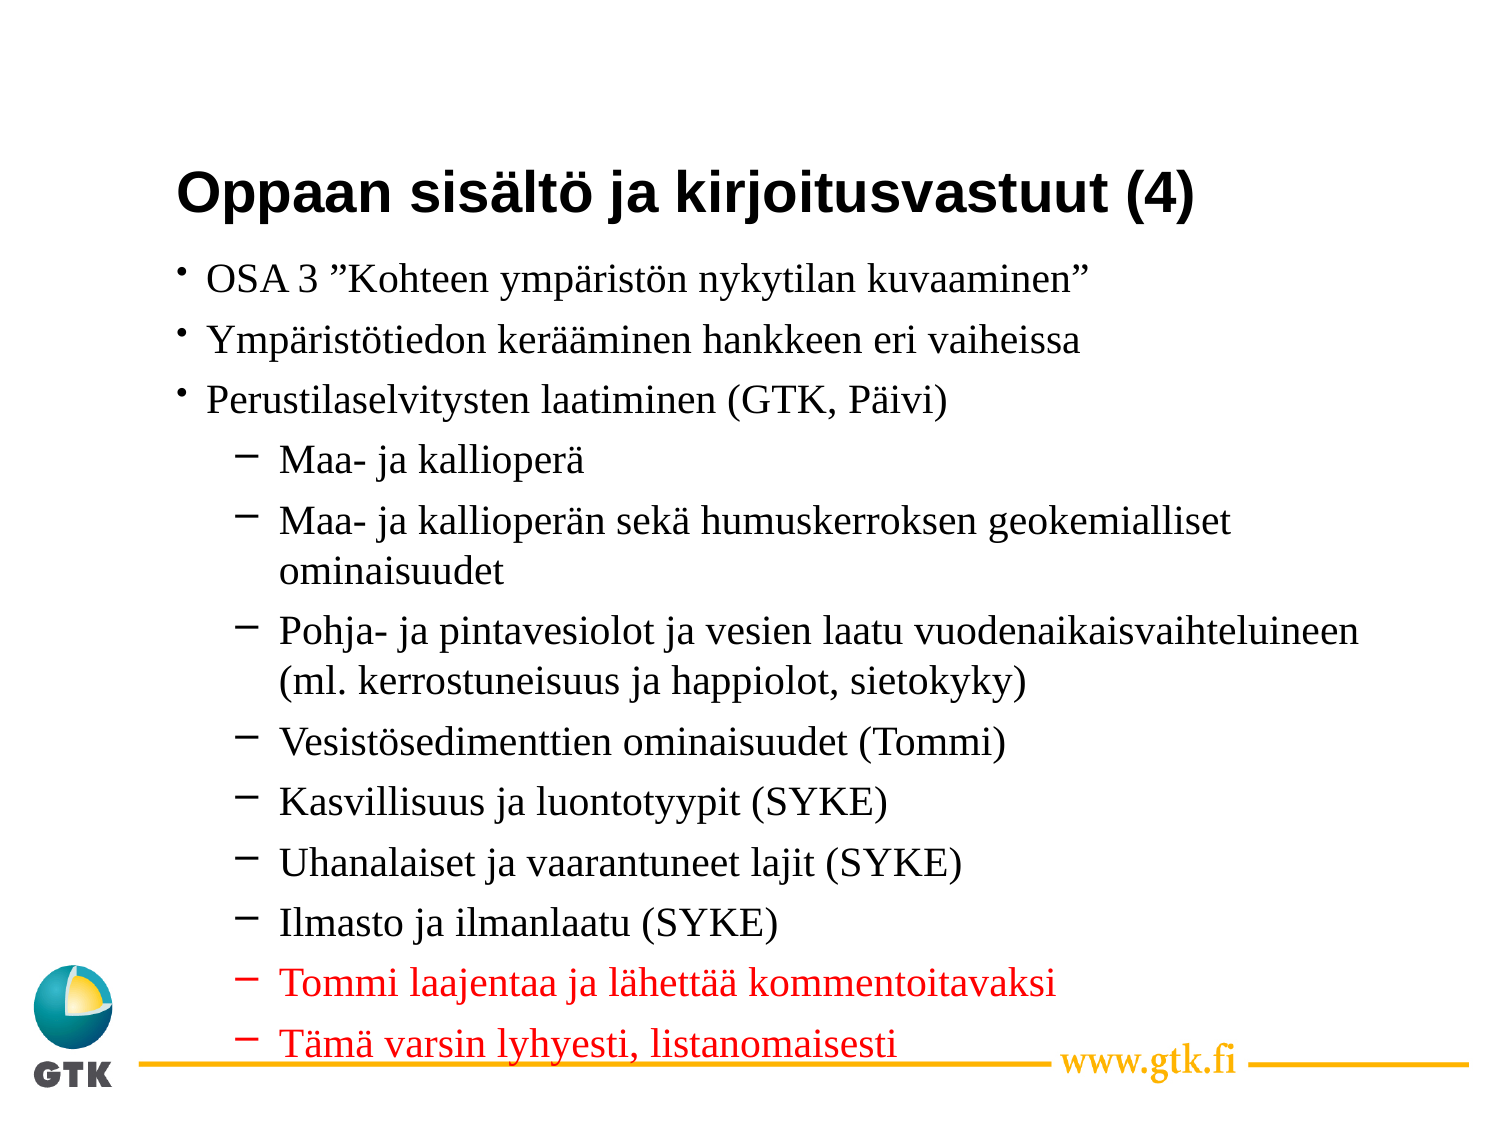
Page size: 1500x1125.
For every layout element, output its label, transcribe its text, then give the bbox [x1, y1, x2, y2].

title Oppaan sisältö ja kirjoitusvastuut (4) [161, 31, 1448, 232]
picture [131, 1032, 1478, 1092]
list OSA 3 ”Kohteen ympäristön nykytilan kuvaaminen” Ympäristötiedon kerääminen hankkeen eri vaiheissa Perustilaselvitysten laatiminen (GTK, Päivi) Maa- ja kallioperä Maa- ja kallioperän sekä humuskerroksen geokemialliset ominaisuudet Pohja- ja pintavesiolot ja vesien laatu vuodenaikaisvaihteluineen (ml. kerrostuneisuus ja happiolot, sietokyky) Vesistösedimenttien ominaisuudet (Tommi) Kasvillisuus ja luontotyypit (SYKE) Uhanalaiset ja vaarantuneet lajit (SYKE) Ilmasto ja ilmanlaatu (SYKE) Tommi laajentaa ja lähettää kommentoitavaksi Tämä varsin lyhyesti, listanomaisesti [161, 243, 1448, 1000]
picture [28, 952, 118, 1094]
